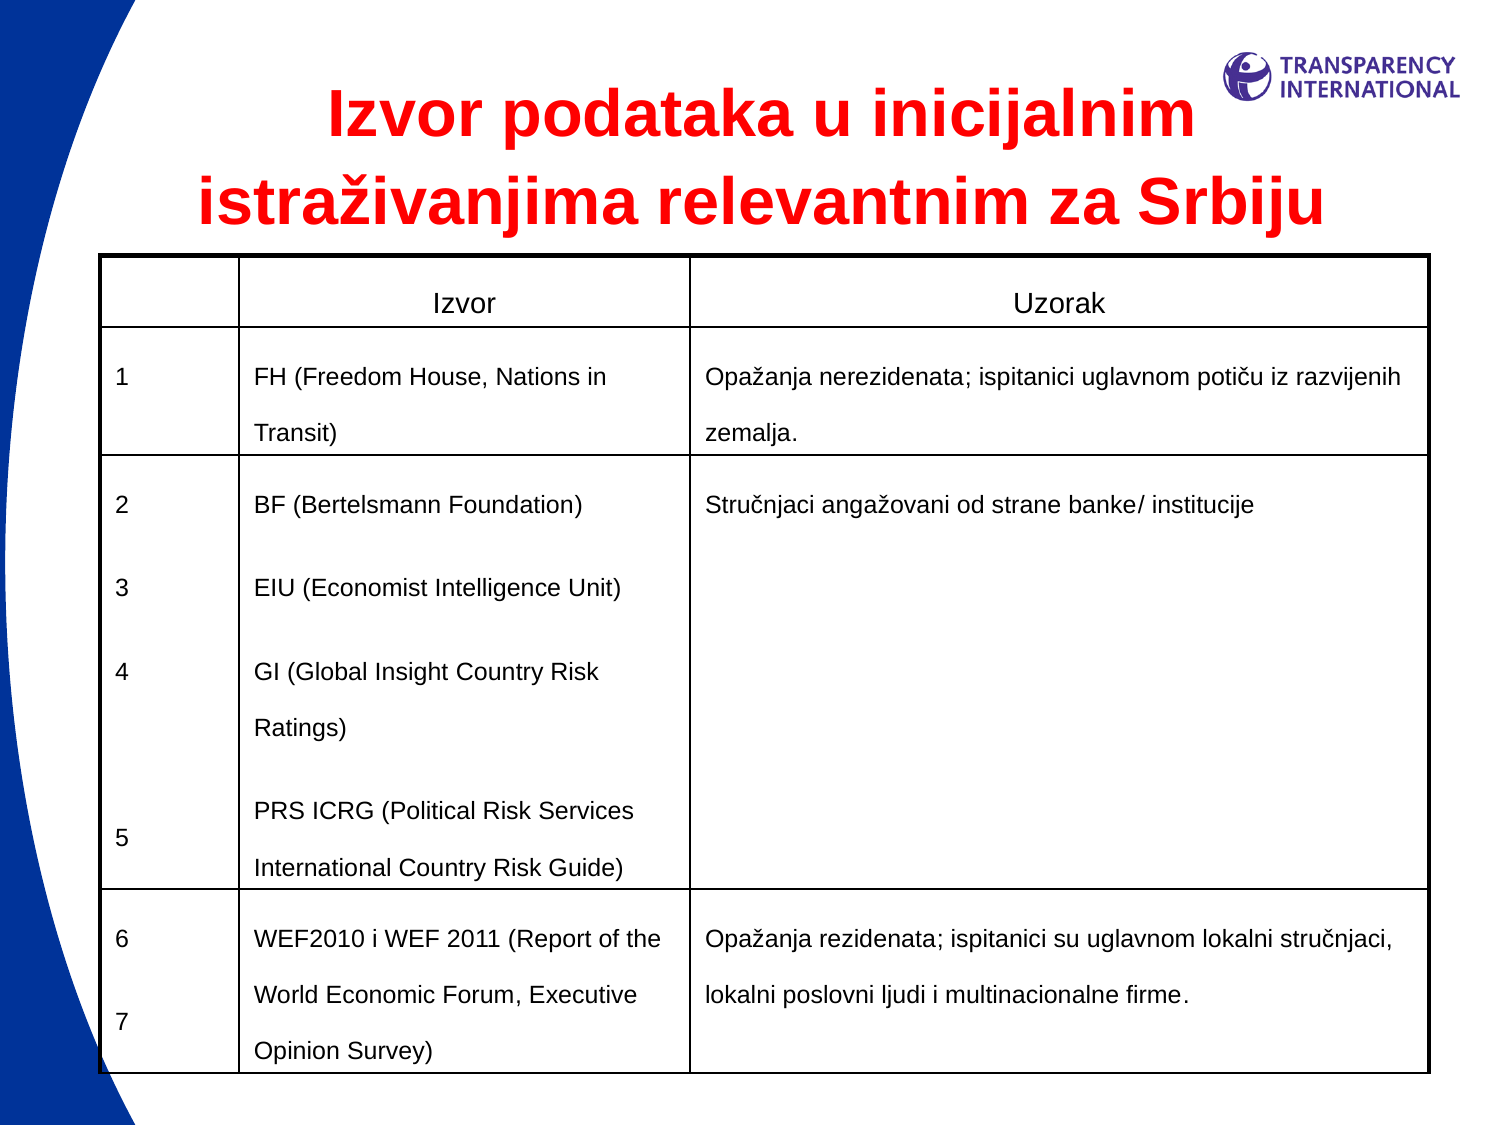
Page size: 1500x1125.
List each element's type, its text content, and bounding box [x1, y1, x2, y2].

table_cell 6 7 [102, 890, 238, 1072]
table_cell 2 3 4 5 [102, 456, 238, 888]
list [64, 255, 1442, 1114]
title Izvor podataka u inicijalnim istraživanjima relevantnim za Srbiju [124, 87, 1401, 213]
table_cell 1 [102, 328, 238, 454]
table_cell WEF2010 i WEF 2011 (Report of the World Economic Forum, Executive Opinion Survey) [240, 890, 689, 1072]
table_header Izvor [240, 258, 689, 326]
table_header [102, 258, 238, 326]
table_cell BF (Bertelsmann Foundation) EIU (Economist Intelligence Unit) GI (Global Insight Country Risk Ratings) PRS ICRG (Political Risk Services International Country Risk Guide) [240, 456, 689, 888]
table_cell Opažanja nerezidenata; ispitanici uglavnom potiču iz razvijenih zemalja. [691, 328, 1427, 454]
table_cell FH (Freedom House, Nations in Transit) [240, 328, 689, 454]
table_header Uzorak [691, 258, 1427, 326]
table_cell Opažanja rezidenata; ispitanici su uglavnom lokalni stručnjaci, lokalni poslovni ljudi i multinacionalne firme. [691, 890, 1427, 1072]
picture [1222, 42, 1464, 103]
table_cell Stručnjaci angažovani od strane banke/ institucije [691, 456, 1427, 888]
